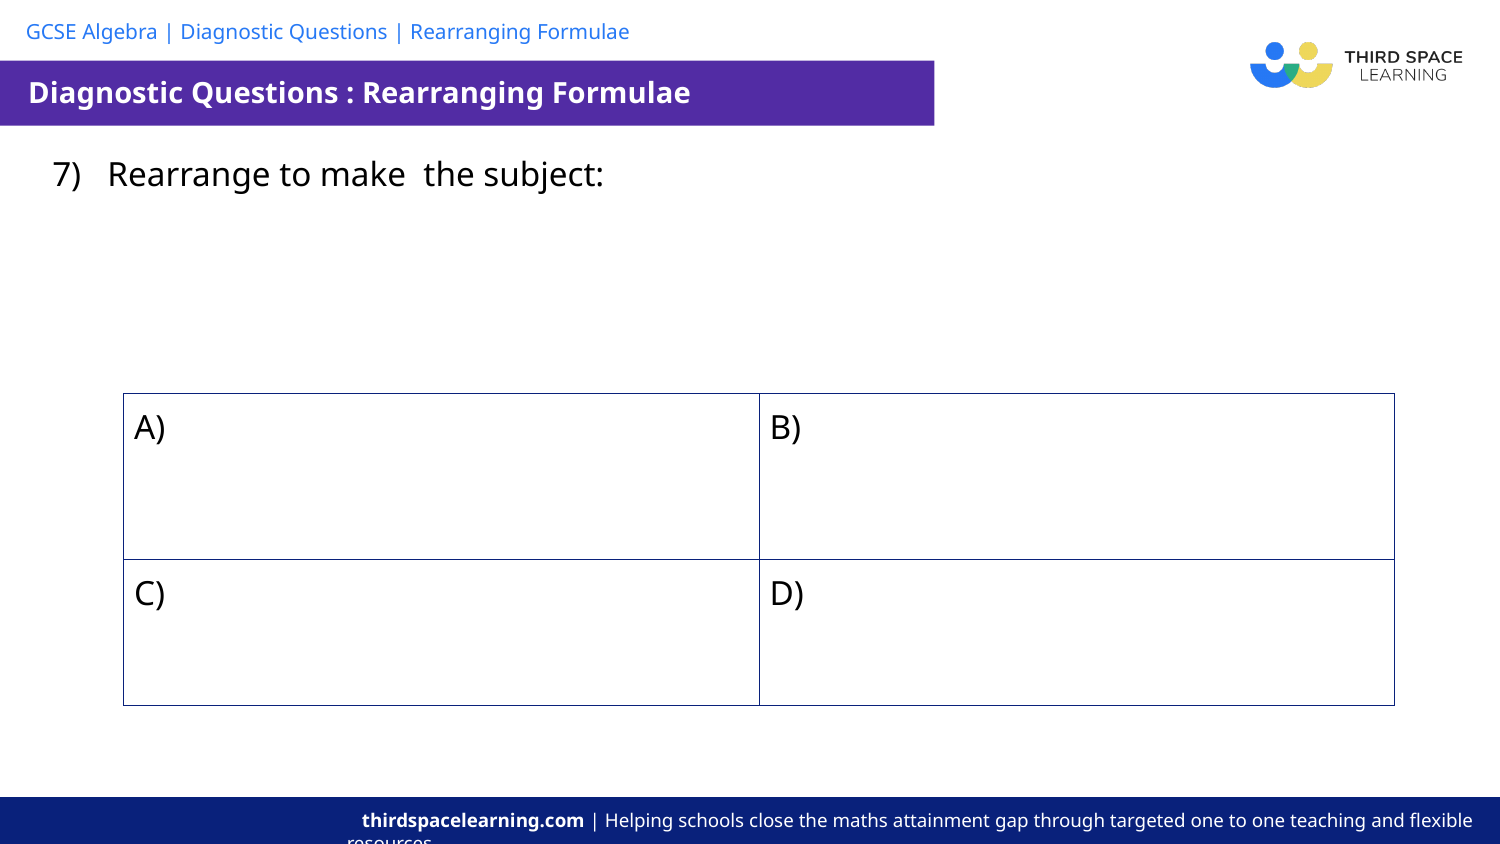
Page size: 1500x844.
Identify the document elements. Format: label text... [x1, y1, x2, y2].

text_box Diagnostic Questions : Rearranging Formulae [13, 59, 792, 125]
picture [1250, 33, 1465, 99]
